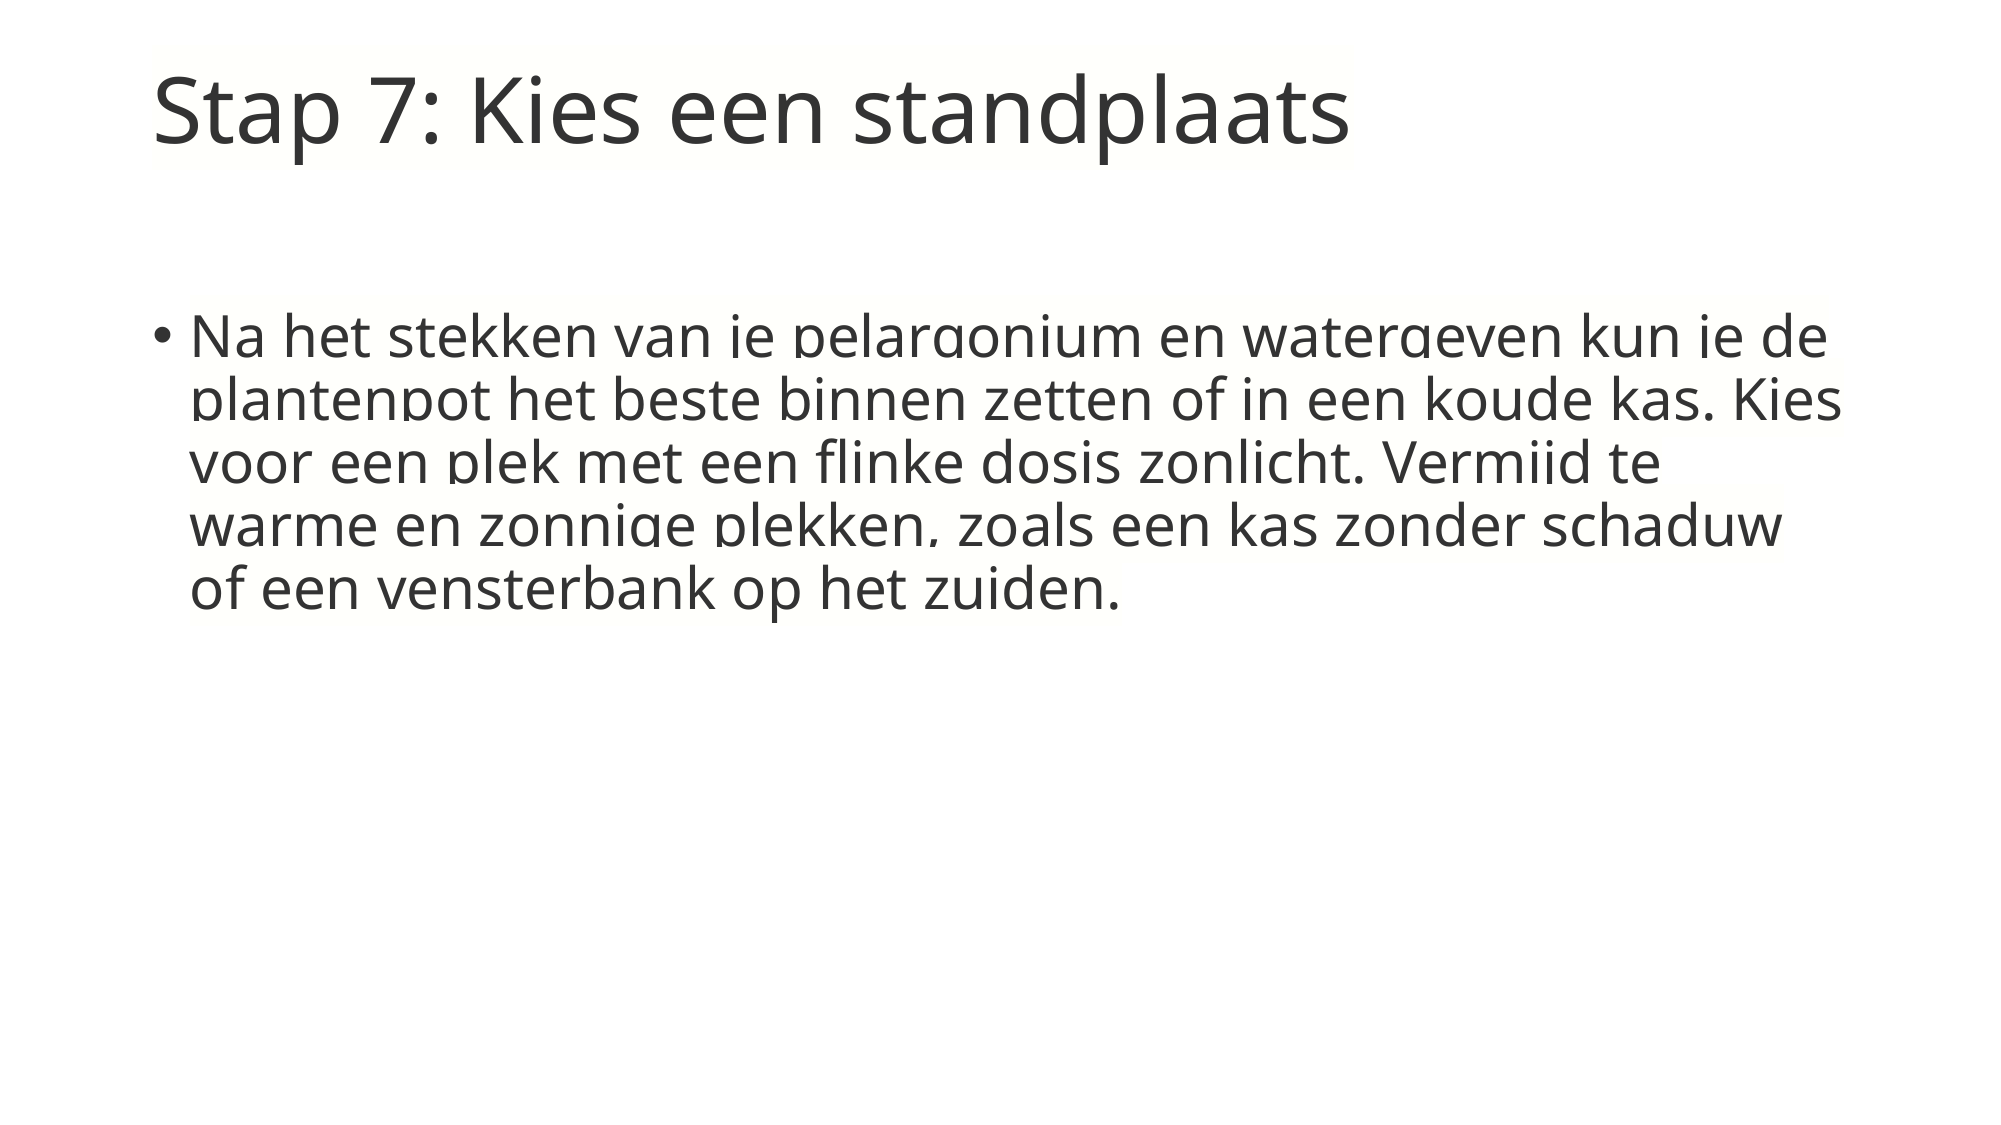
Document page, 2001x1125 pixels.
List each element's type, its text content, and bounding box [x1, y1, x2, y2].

list Na het stekken van je pelargonium en watergeven kun je de plantenpot het beste binnen zetten of in een koude kas. Kies voor een plek met een flinke dosis zonlicht. Vermijd te warme en zonnige plekken, zoals een kas zonder schaduw of een vensterbank op het zuiden. [137, 299, 1863, 1014]
title Stap 7: Kies een standplaats [137, 59, 1863, 278]
